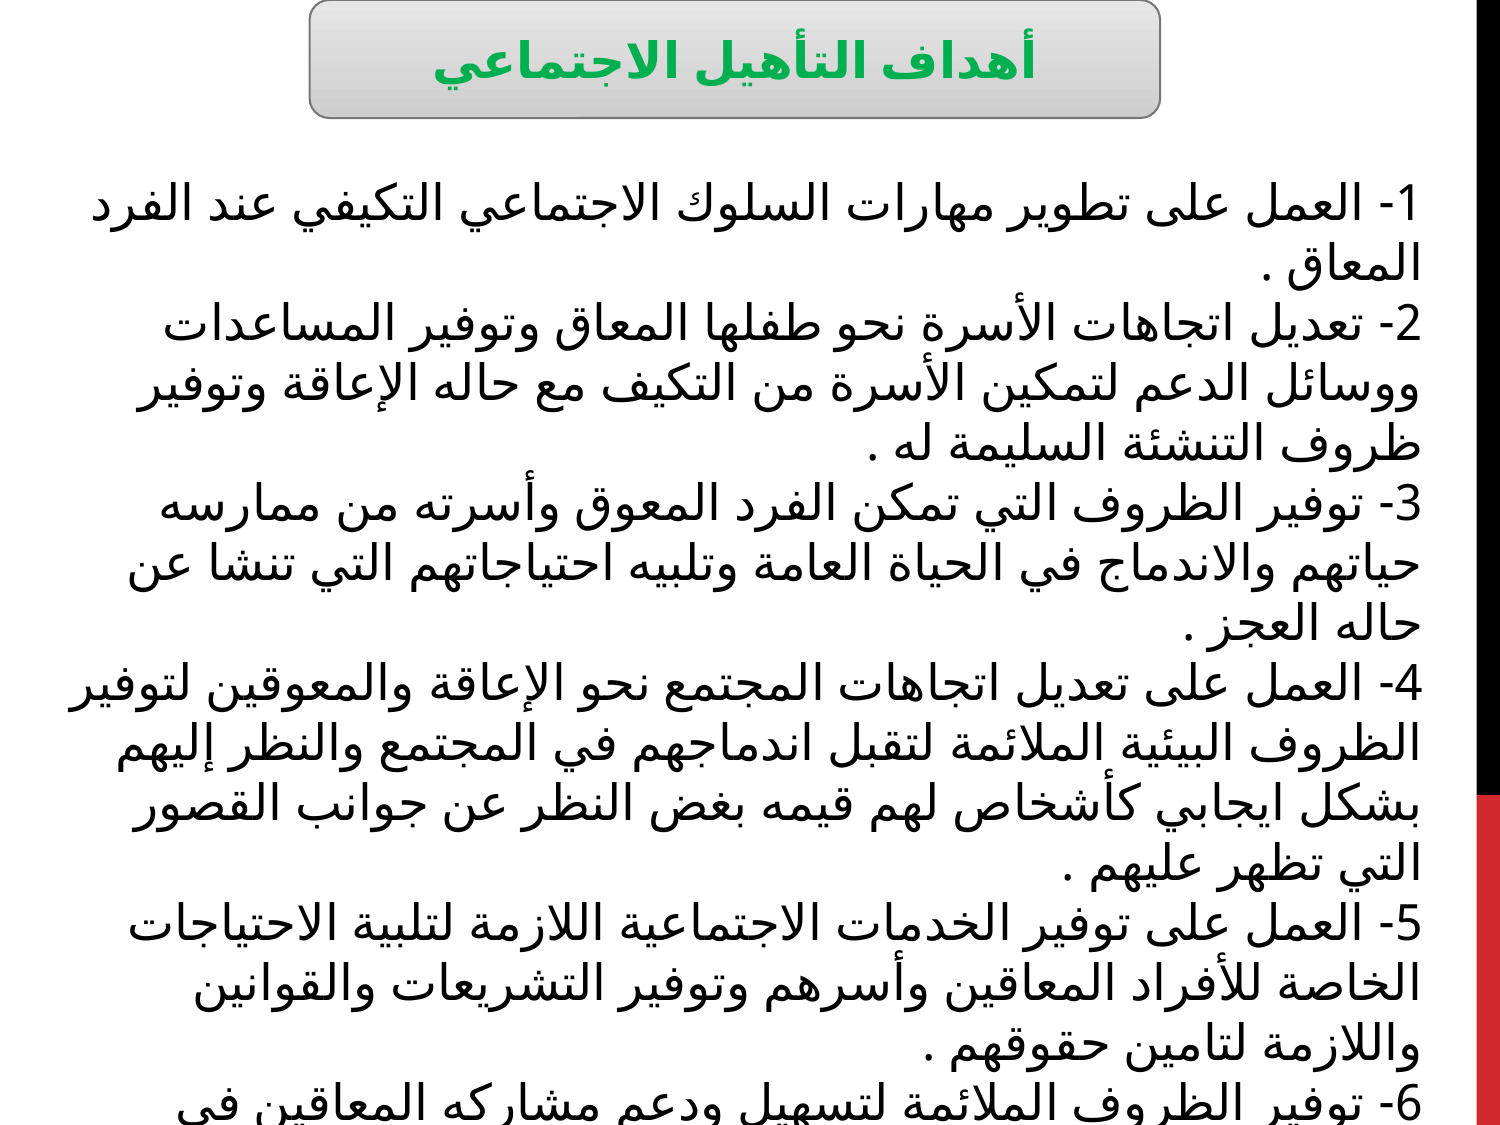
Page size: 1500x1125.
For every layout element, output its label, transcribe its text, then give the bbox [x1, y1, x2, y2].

text_box [308, 0, 1162, 102]
text_box 1- العمل على تطوير مهارات السلوك الاجتماعي التكيفي عند الفرد المعاق . 2- تعديل اتجاهات الأسرة نحو طفلها المعاق وتوفير المساعدات ووسائل الدعم لتمكين الأسرة من التكيف مع حاله الإعاقة وتوفير ظروف التنشئة السليمة له . 3- توفير الظروف التي تمكن الفرد المعوق وأسرته من ممارسه حياتهم والاندماج في الحياة العامة وتلبيه احتياجاتهم التي تنشا عن حاله العجز . 4- العمل على تعديل اتجاهات المجتمع نحو الإعاقة والمعوقين لتوفير الظروف البيئية الملائمة لتقبل اندماجهم في المجتمع والنظر إليهم بشكل ايجابي كأشخاص لهم قيمه بغض النظر عن جوانب القصور التي تظهر عليهم . 5- العمل على توفير الخدمات الاجتماعية اللازمة لتلبية الاحتياجات الخاصة للأفراد المعاقين وأسرهم وتوفير التشريعات والقوانين واللازمة لتامين حقوقهم . 6- توفير الظروف الملائمة لتسهيل ودعم مشاركه المعاقين في الأنشطة والبرامج التي يوفرها المجتمع لأفراده سواء كانت هذه البرامج التعليمية أم الاجتماعية أم ثقافيه أو ترويجية . 7- دعم وتشجيع العمل الاجتماعي التطوعي وتشجيع وتأسيس جمعيات المعاقين وجمعيات أهالي المعاقين وجمعيات دعم المعاقين وأسرهم . [32, 102, 1438, 1125]
text_box أهداف التأهيل الاجتماعي [351, 21, 1119, 96]
